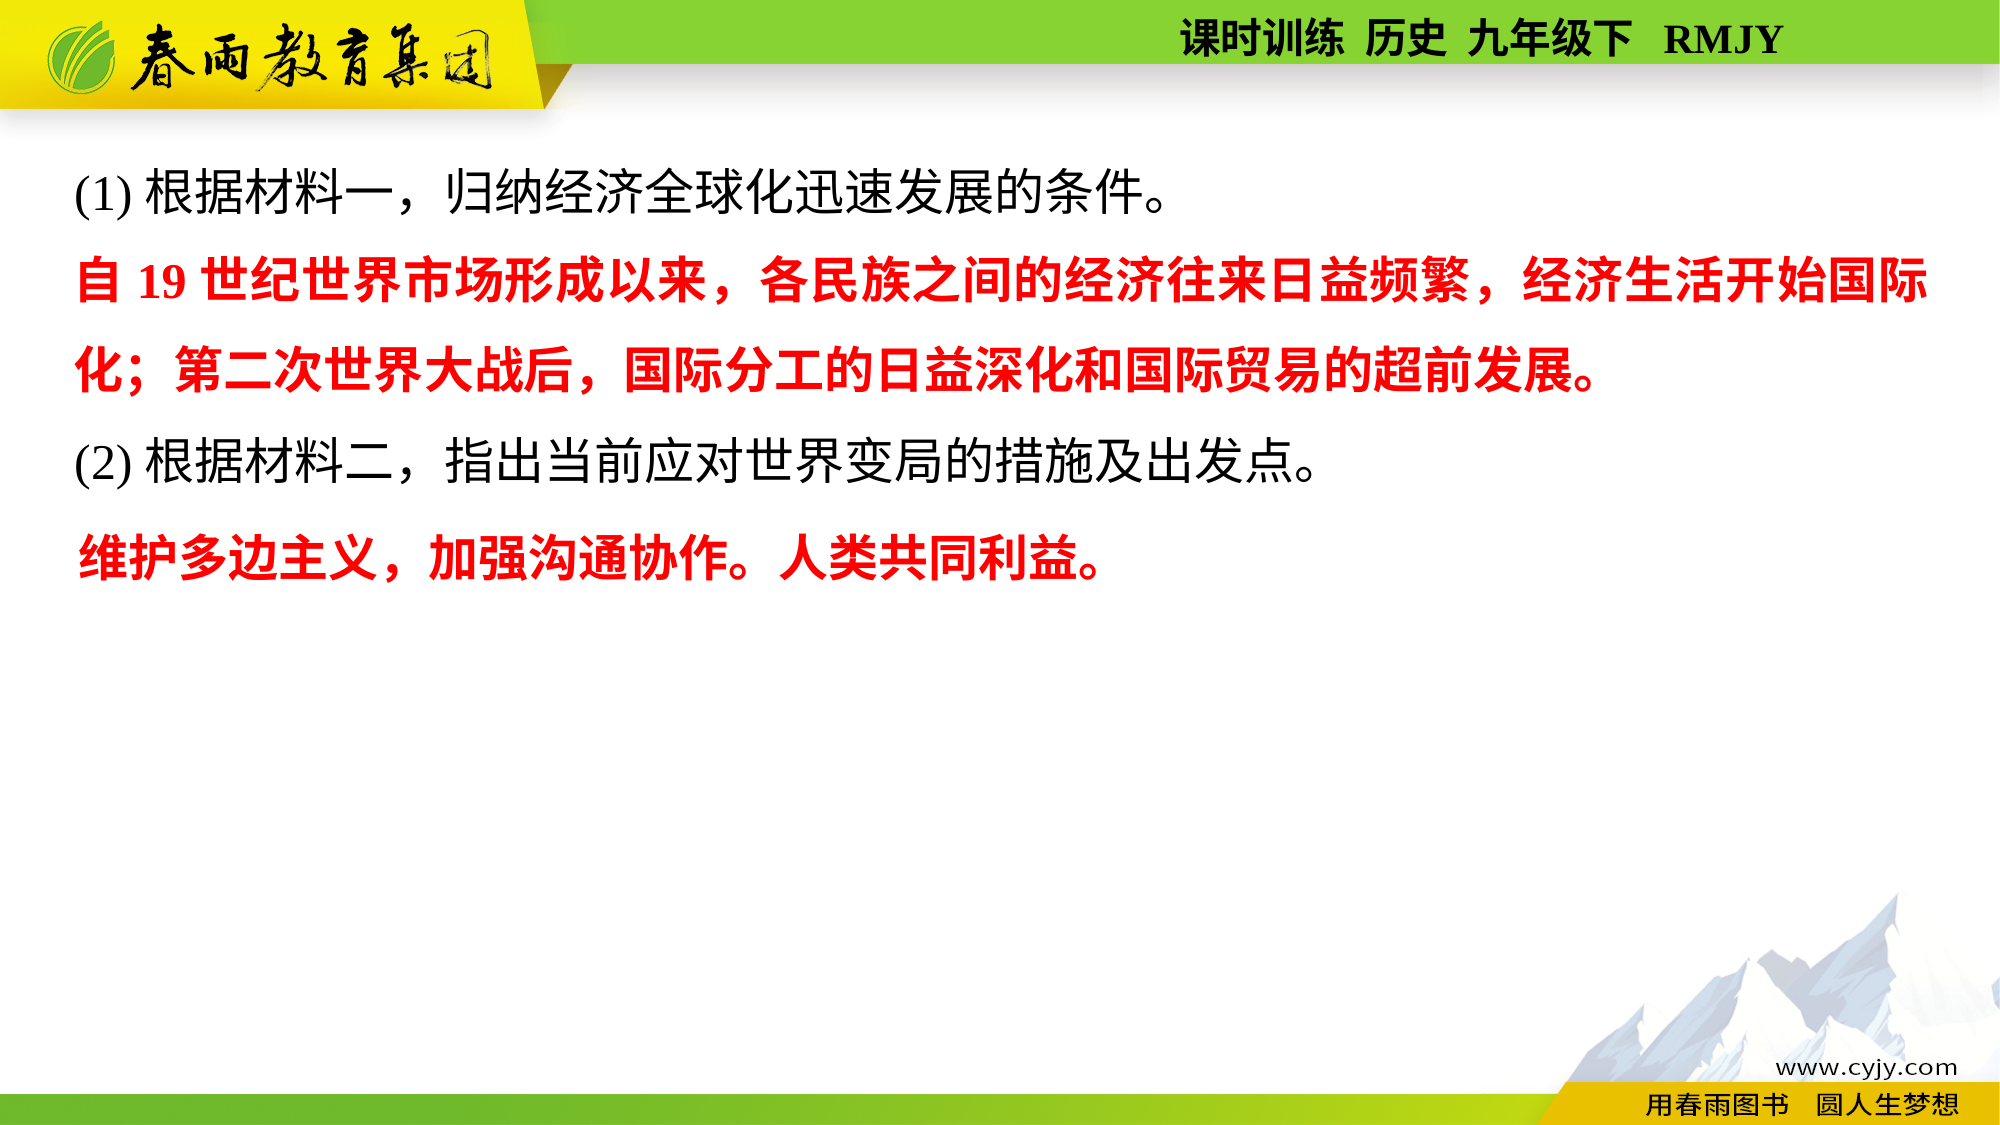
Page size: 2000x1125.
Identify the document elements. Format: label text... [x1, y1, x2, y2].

picture [0, 0, 2000, 1125]
text_box 自19世纪世界市场形成以来，各民族之间的经济往来日益频繁，经济生活开始国际化；第二次世界大战后，国际分工的日益深化和国际贸易的超前发展。 [59, 211, 1944, 407]
list (1)根据材料一，归纳经济全球化迅速发展的条件。 (2)根据材料二，指出当前应对世界变局的措施及出发点。 [59, 407, 1944, 502]
text_box 维护多边主义，加强沟通协作。人类共同利益。 [64, 488, 1367, 594]
list (1)根据材料一，归纳经济全球化迅速发展的条件。 (2)根据材料二，指出当前应对世界变局的措施及出发点。 [59, 122, 1944, 211]
